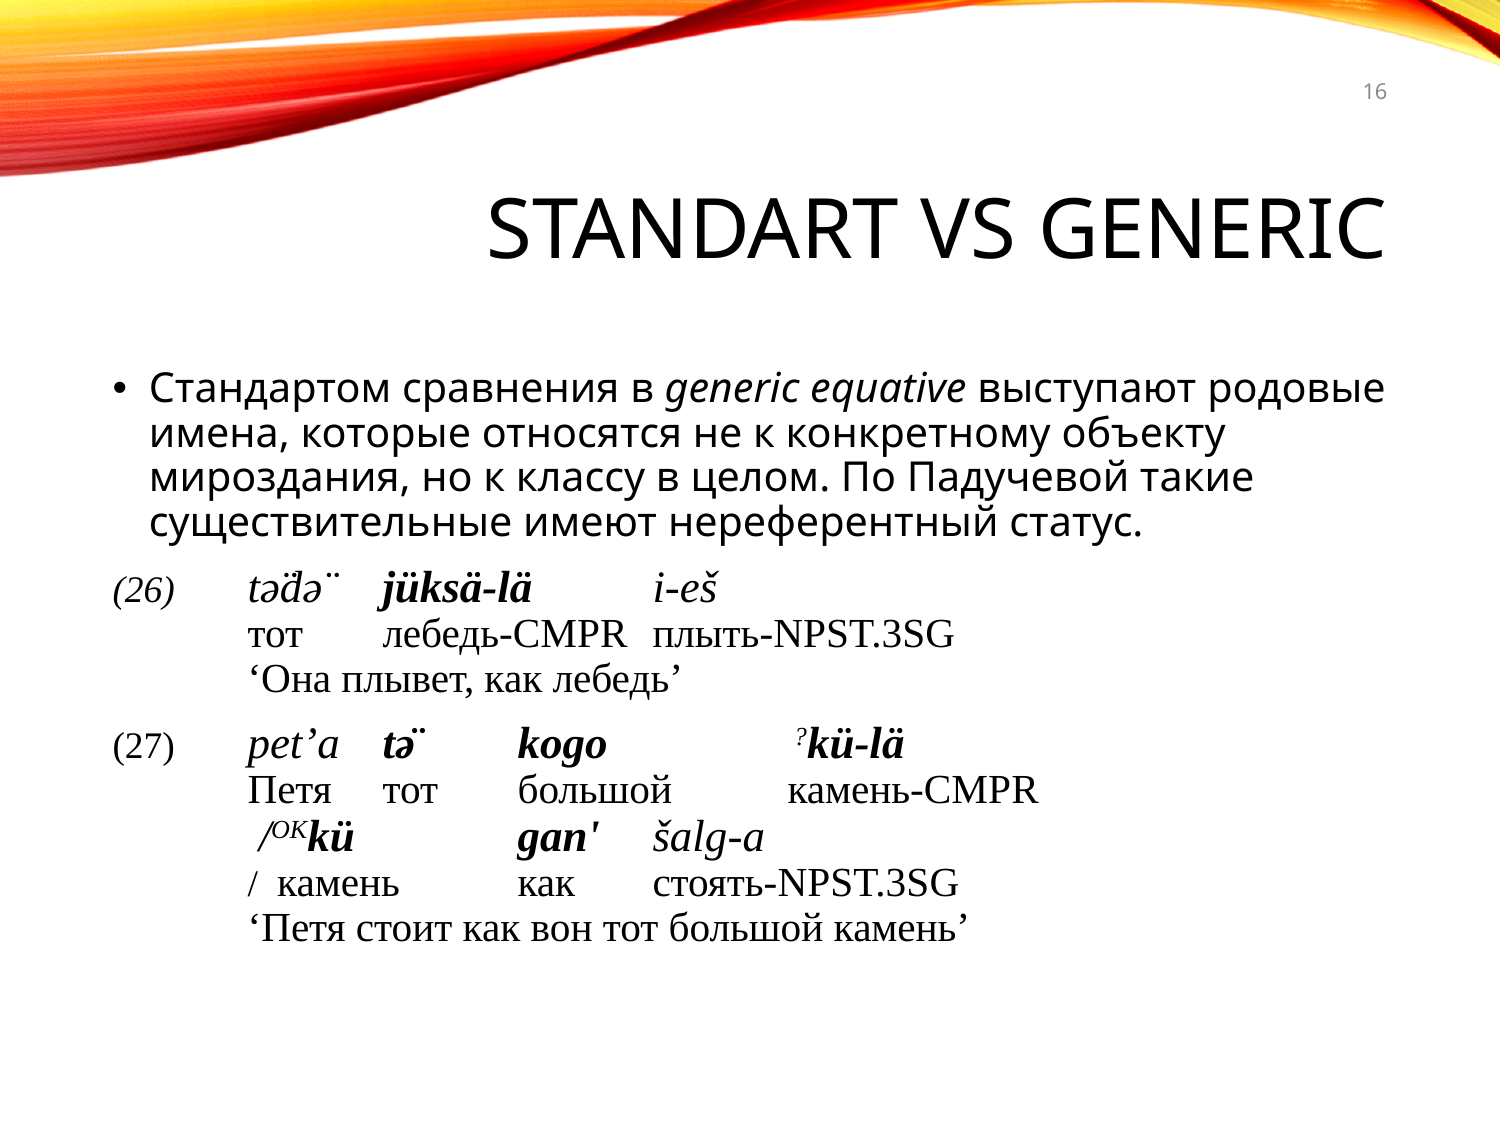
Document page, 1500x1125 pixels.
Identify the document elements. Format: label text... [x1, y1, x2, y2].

title Standart vs Generic [356, 125, 1403, 338]
slide_number 16 [1078, 62, 1403, 123]
picture [0, 0, 1500, 178]
list Стандартом сравнения в generic equative выступают родовые имена, которые относятся не к конкретному объекту мироздания, но к классу в целом. По Падучевой такие существительные имеют нереферентный статус. (26) tə̈də̈ jüksä-lä i-eš тот лебедь-cmpr плыть-npst.3sg ‘Она плывет, как лебедь’ (27) pet’a tə̈ kogo ?kü-lä Петя тот большой камень-cmpr /OKkü gan' šalg-a / камень как стоять-npst.3sg ‘Петя стоит как вон тот большой камень’ [97, 360, 1403, 1028]
